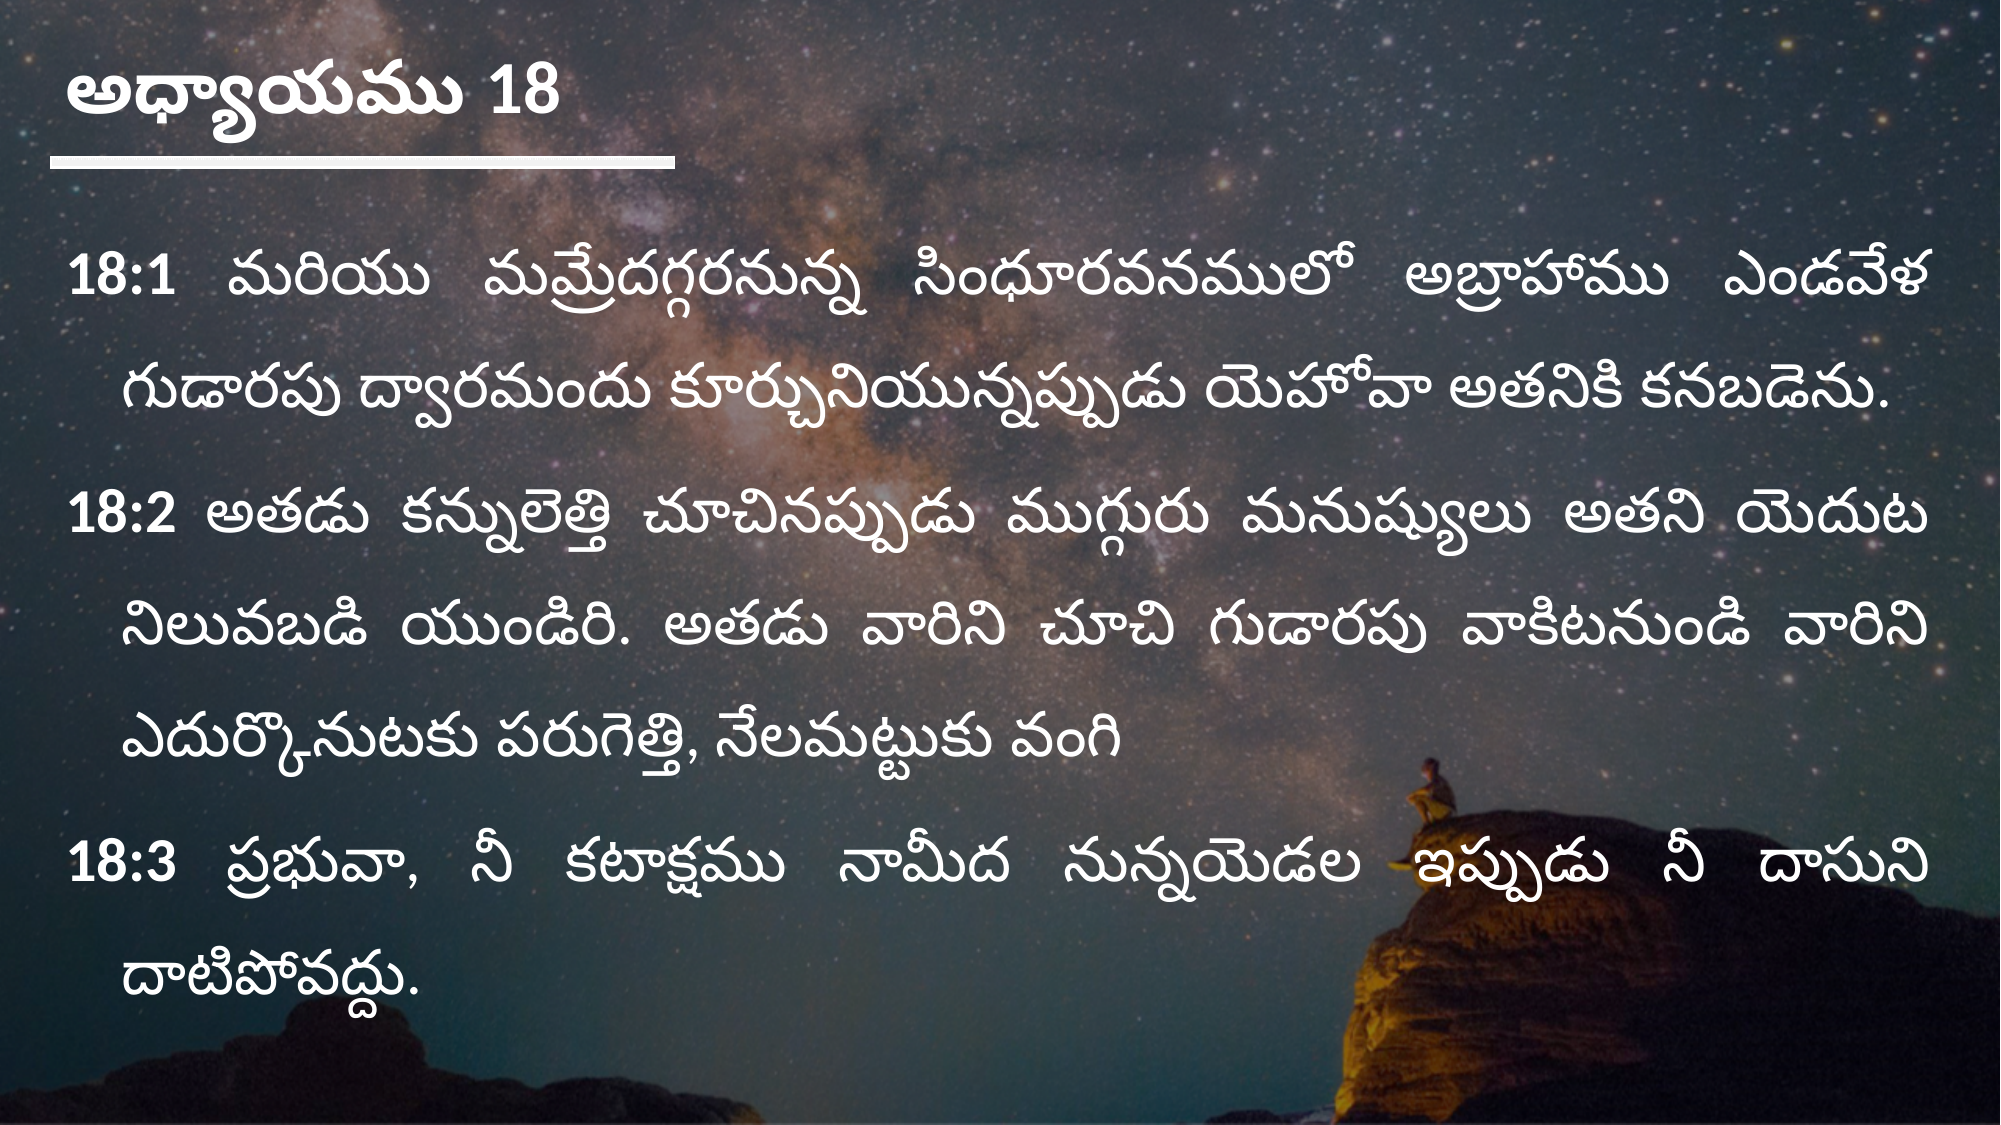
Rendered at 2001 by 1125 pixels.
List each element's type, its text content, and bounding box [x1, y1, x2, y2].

title అధ్యాయము 18 [50, 0, 1925, 167]
picture [0, 0, 2000, 1125]
list 18:1 మరియు మమ్రేదగ్గరనున్న సింధూరవనములో అబ్రాహాము ఎండవేళ గుడారపు ద్వారమందు కూర్చునియున్నప్పుడు యెహోవా అతనికి కనబడెను. 18:2 అతడు కన్నులెత్తి చూచినప్పుడు ముగ్గురు మనుష్యులు అతని యెదుట నిలువబడి యుండిరి. అతడు వారిని చూచి గుడారపు వాకిటనుండి వారిని ఎదుర్కొనుటకు పరుగెత్తి, నేలమట్టుకు వంగి 18:3 ప్రభువా, నీ కటాక్షము నామీద నున్నయెడల ఇప్పుడు నీ దాసుని దాటిపోవద్దు. [50, 187, 1946, 1063]
